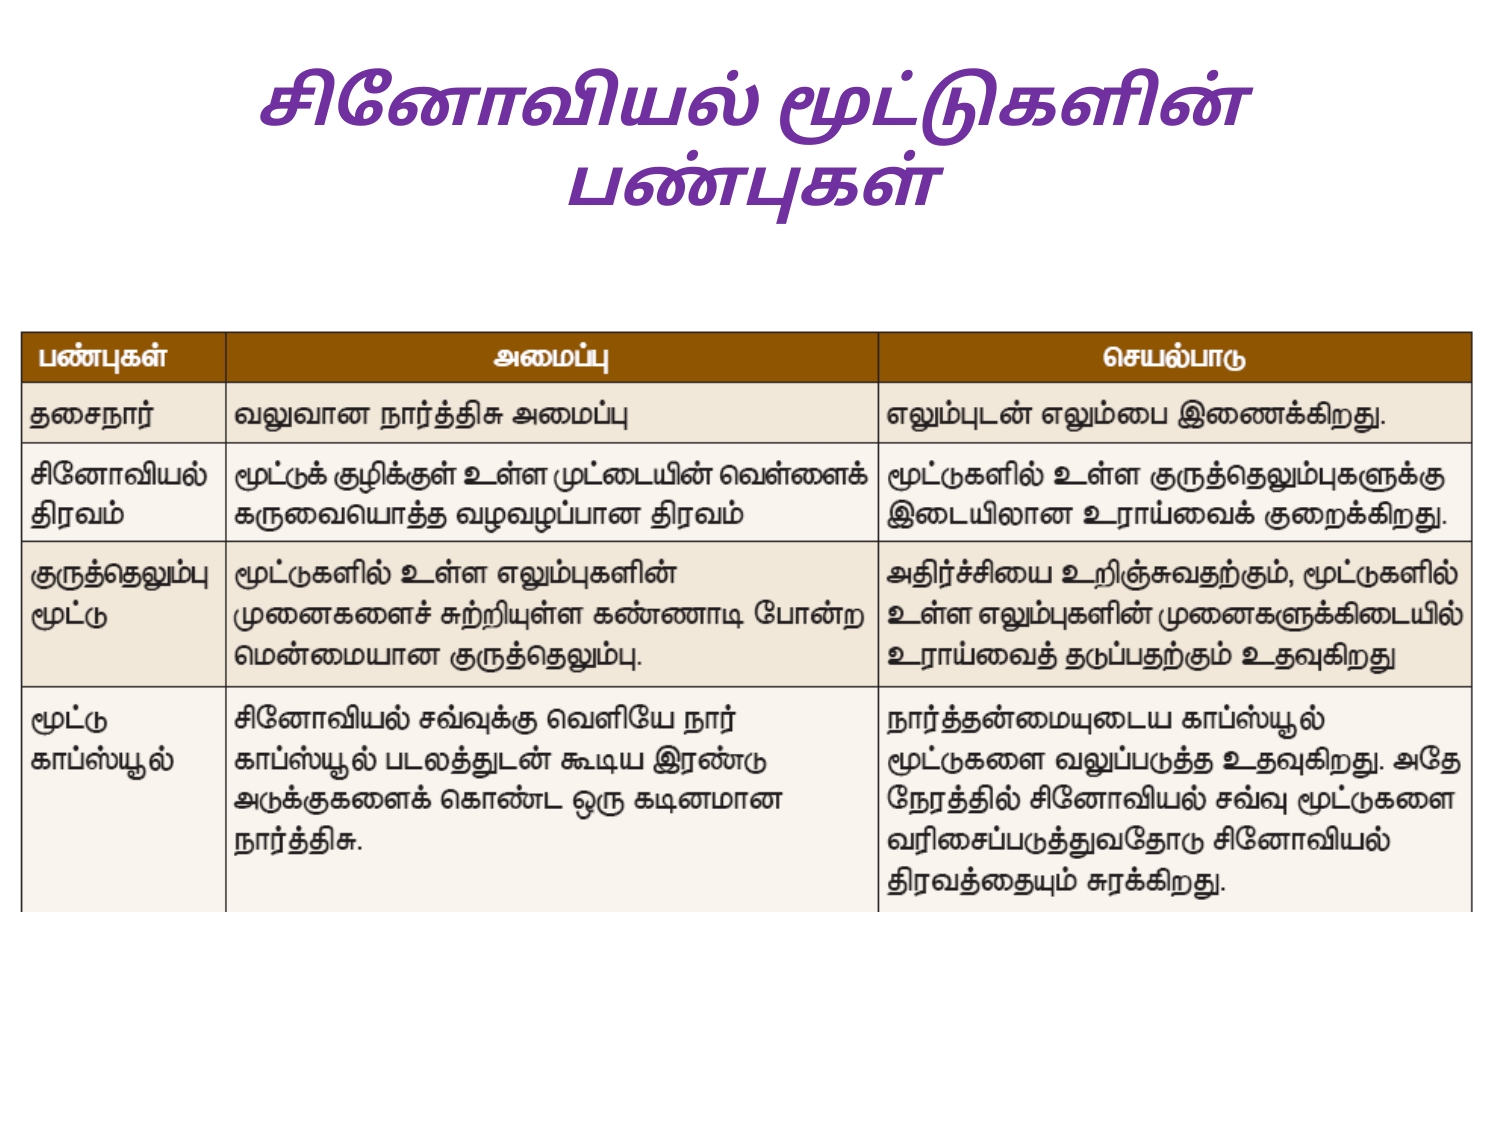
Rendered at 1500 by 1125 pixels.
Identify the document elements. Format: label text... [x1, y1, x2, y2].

title சினோவியல் மூட்டுகளின் பண்புகள் [75, 45, 1425, 233]
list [11, 324, 1488, 913]
